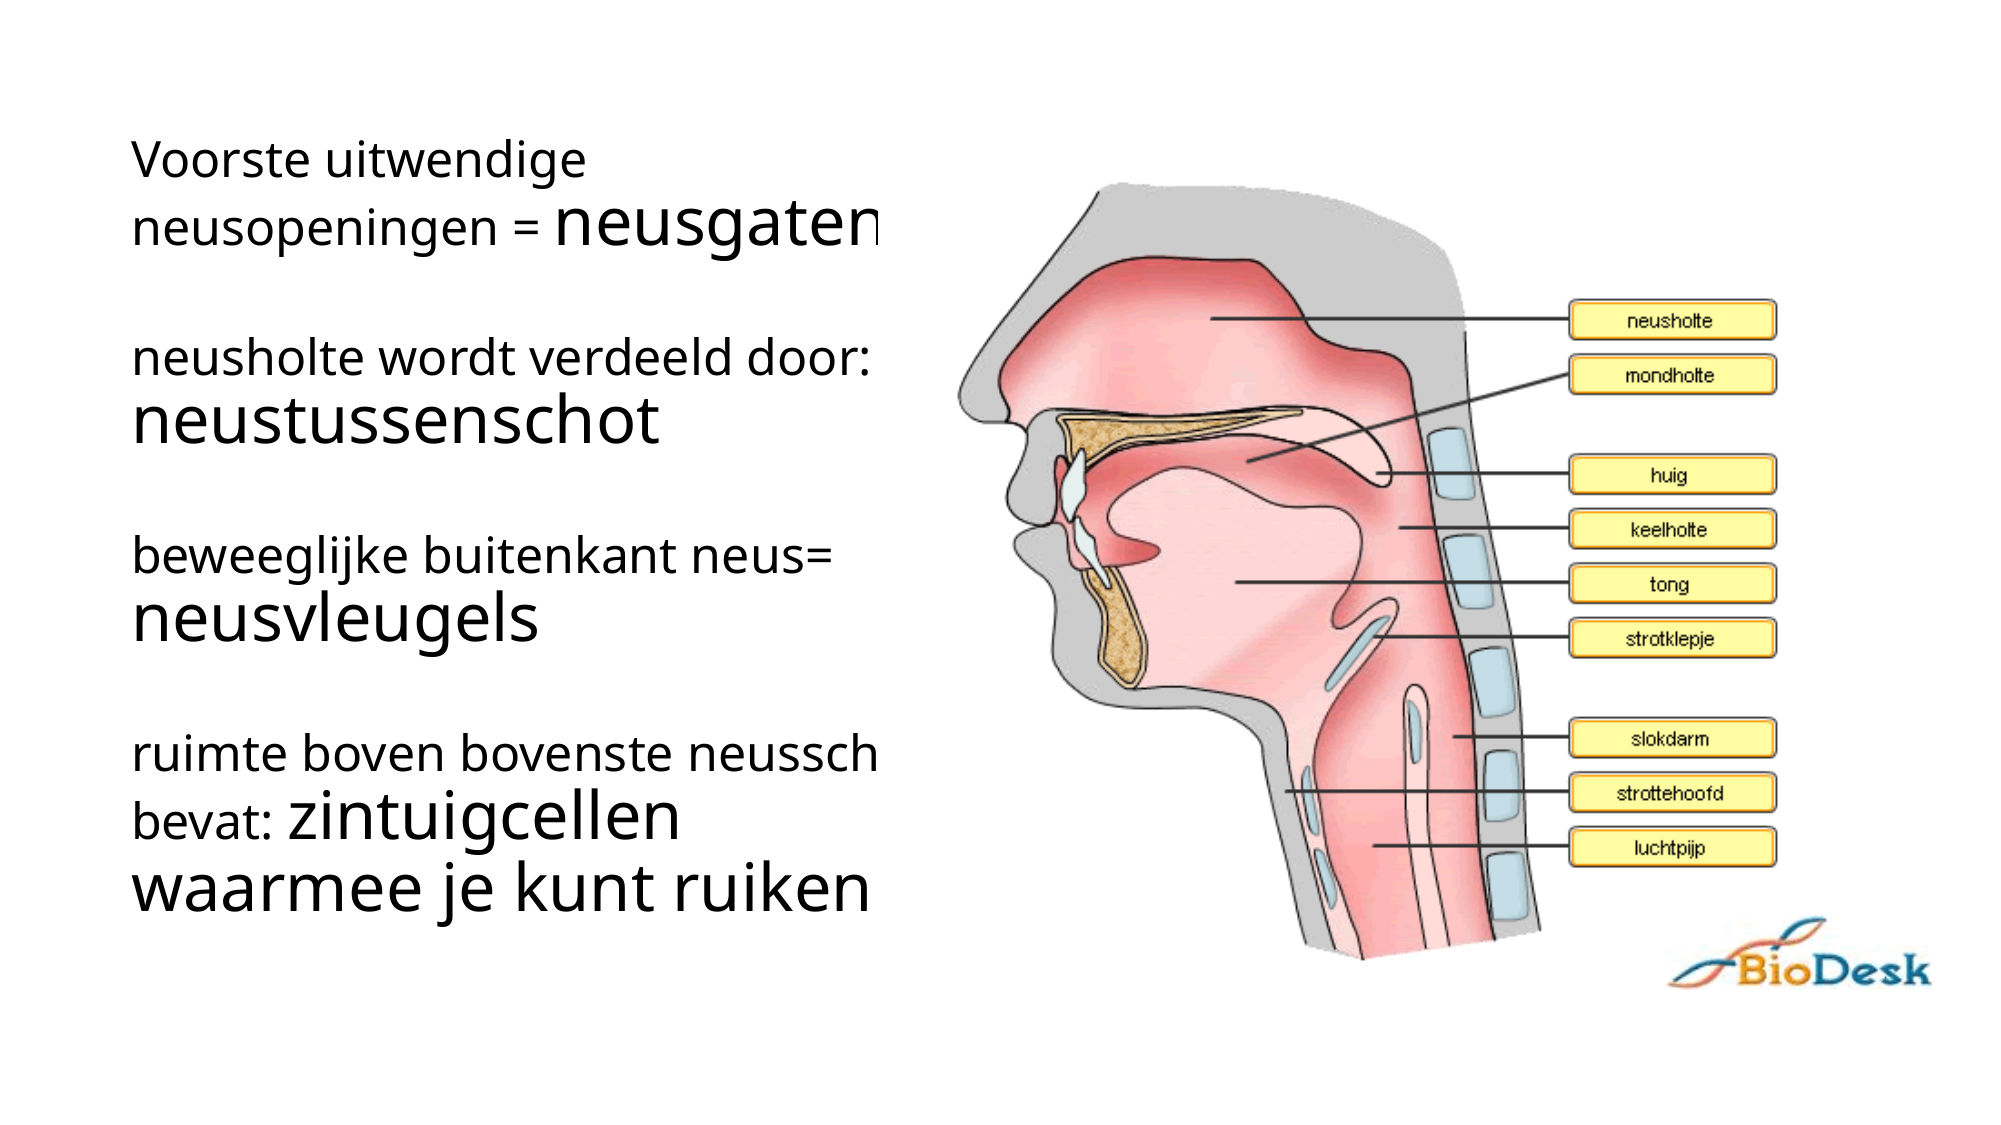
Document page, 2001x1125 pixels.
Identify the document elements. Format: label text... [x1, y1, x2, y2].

picture [878, 161, 1945, 997]
title Voorste uitwendige neusopeningen = neusgaten neusholte wordt verdeeld door: neustussenschot beweeglijke buitenkant neus= neusvleugels ruimte boven bovenste neusschelp bevat: zintuigcellen waarmee je kunt ruiken [116, 1, 971, 1059]
